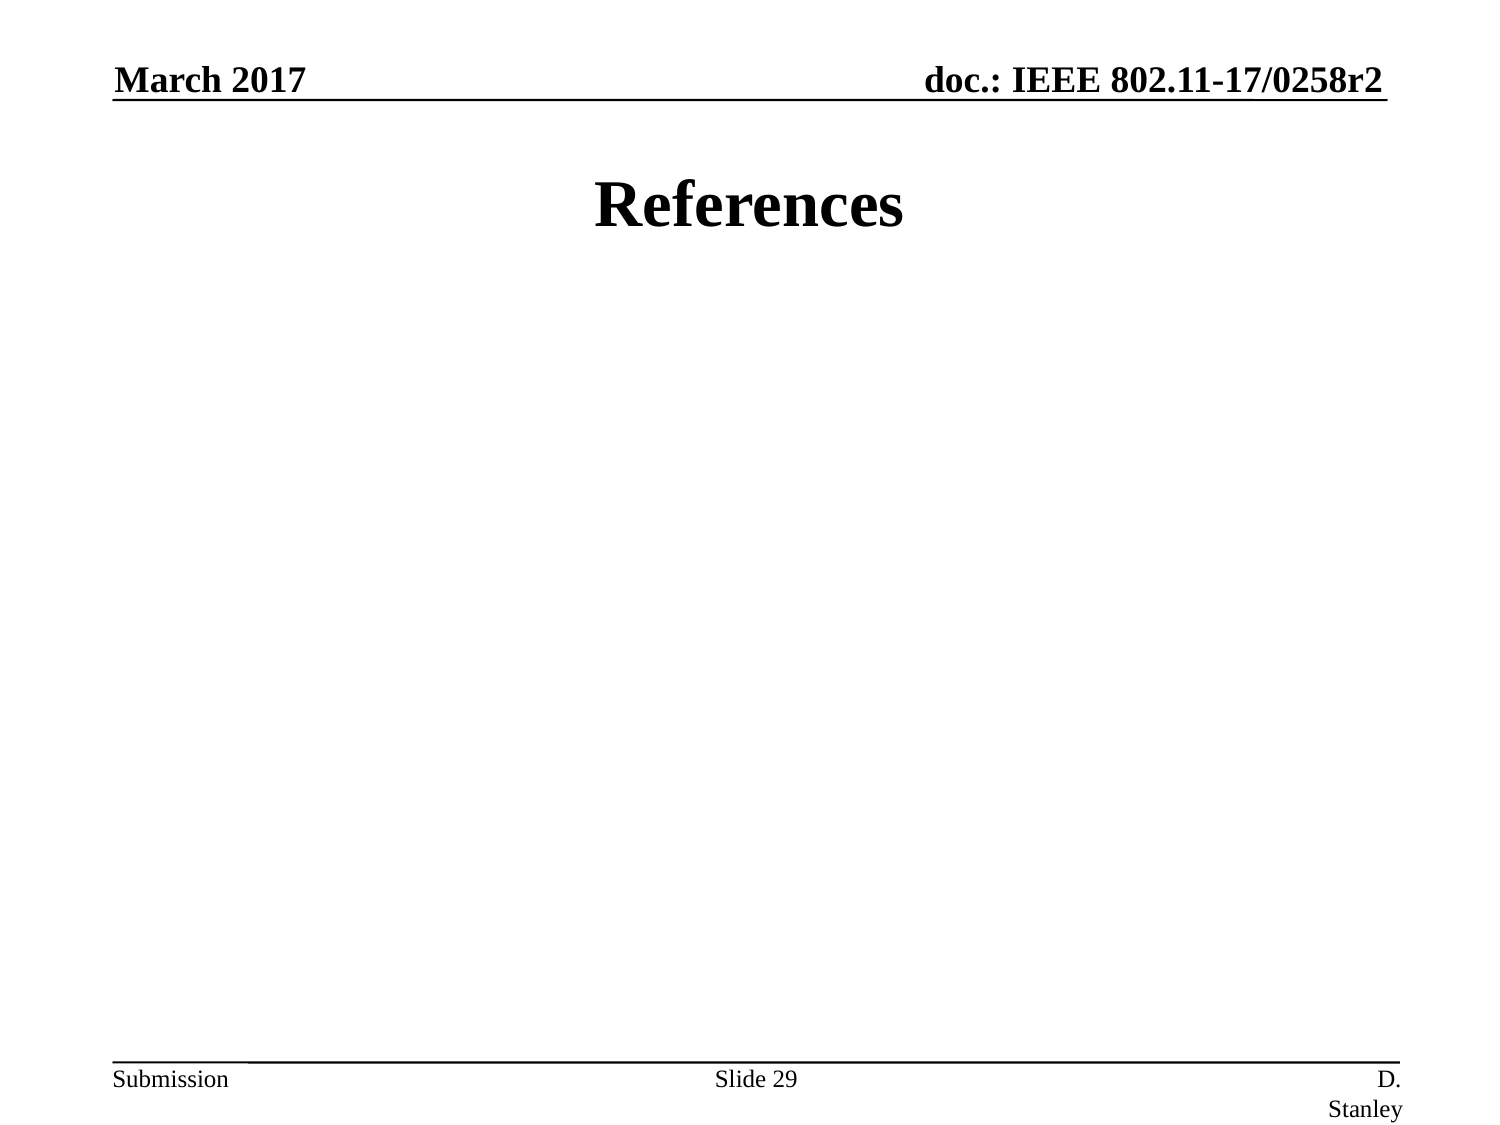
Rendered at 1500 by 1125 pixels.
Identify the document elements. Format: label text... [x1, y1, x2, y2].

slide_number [114, 54, 374, 101]
slide_number Slide 29 [712, 1061, 800, 1093]
title References [112, 112, 1388, 288]
footer D. Stanley, HP Enterprise [1324, 1061, 1402, 1093]
